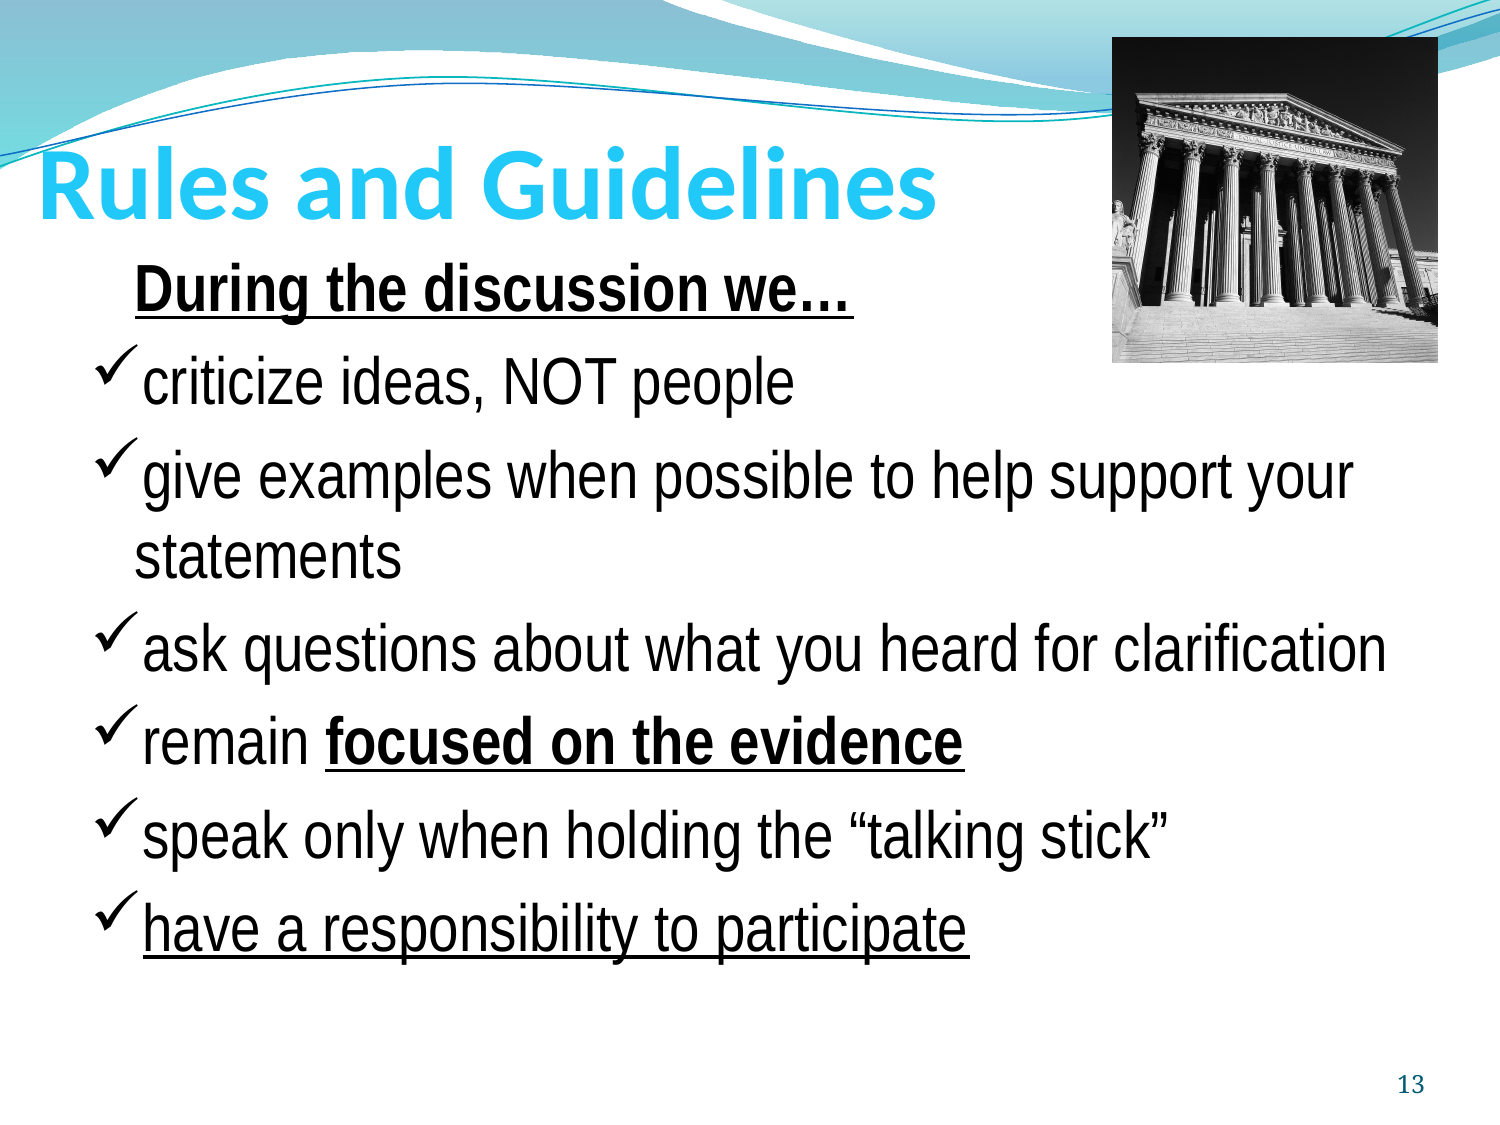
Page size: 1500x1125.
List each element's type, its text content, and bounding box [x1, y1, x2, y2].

title Rules and Guidelines [37, 99, 1105, 241]
list During the discussion we… criticize ideas, NOT people give examples when possible to help support your statements ask questions about what you heard for clarification remain focused on the evidence speak only when holding the “talking stick” have a responsibility to participate [74, 241, 1426, 1125]
picture [1112, 37, 1438, 363]
slide_number 13 [1299, 1042, 1425, 1103]
